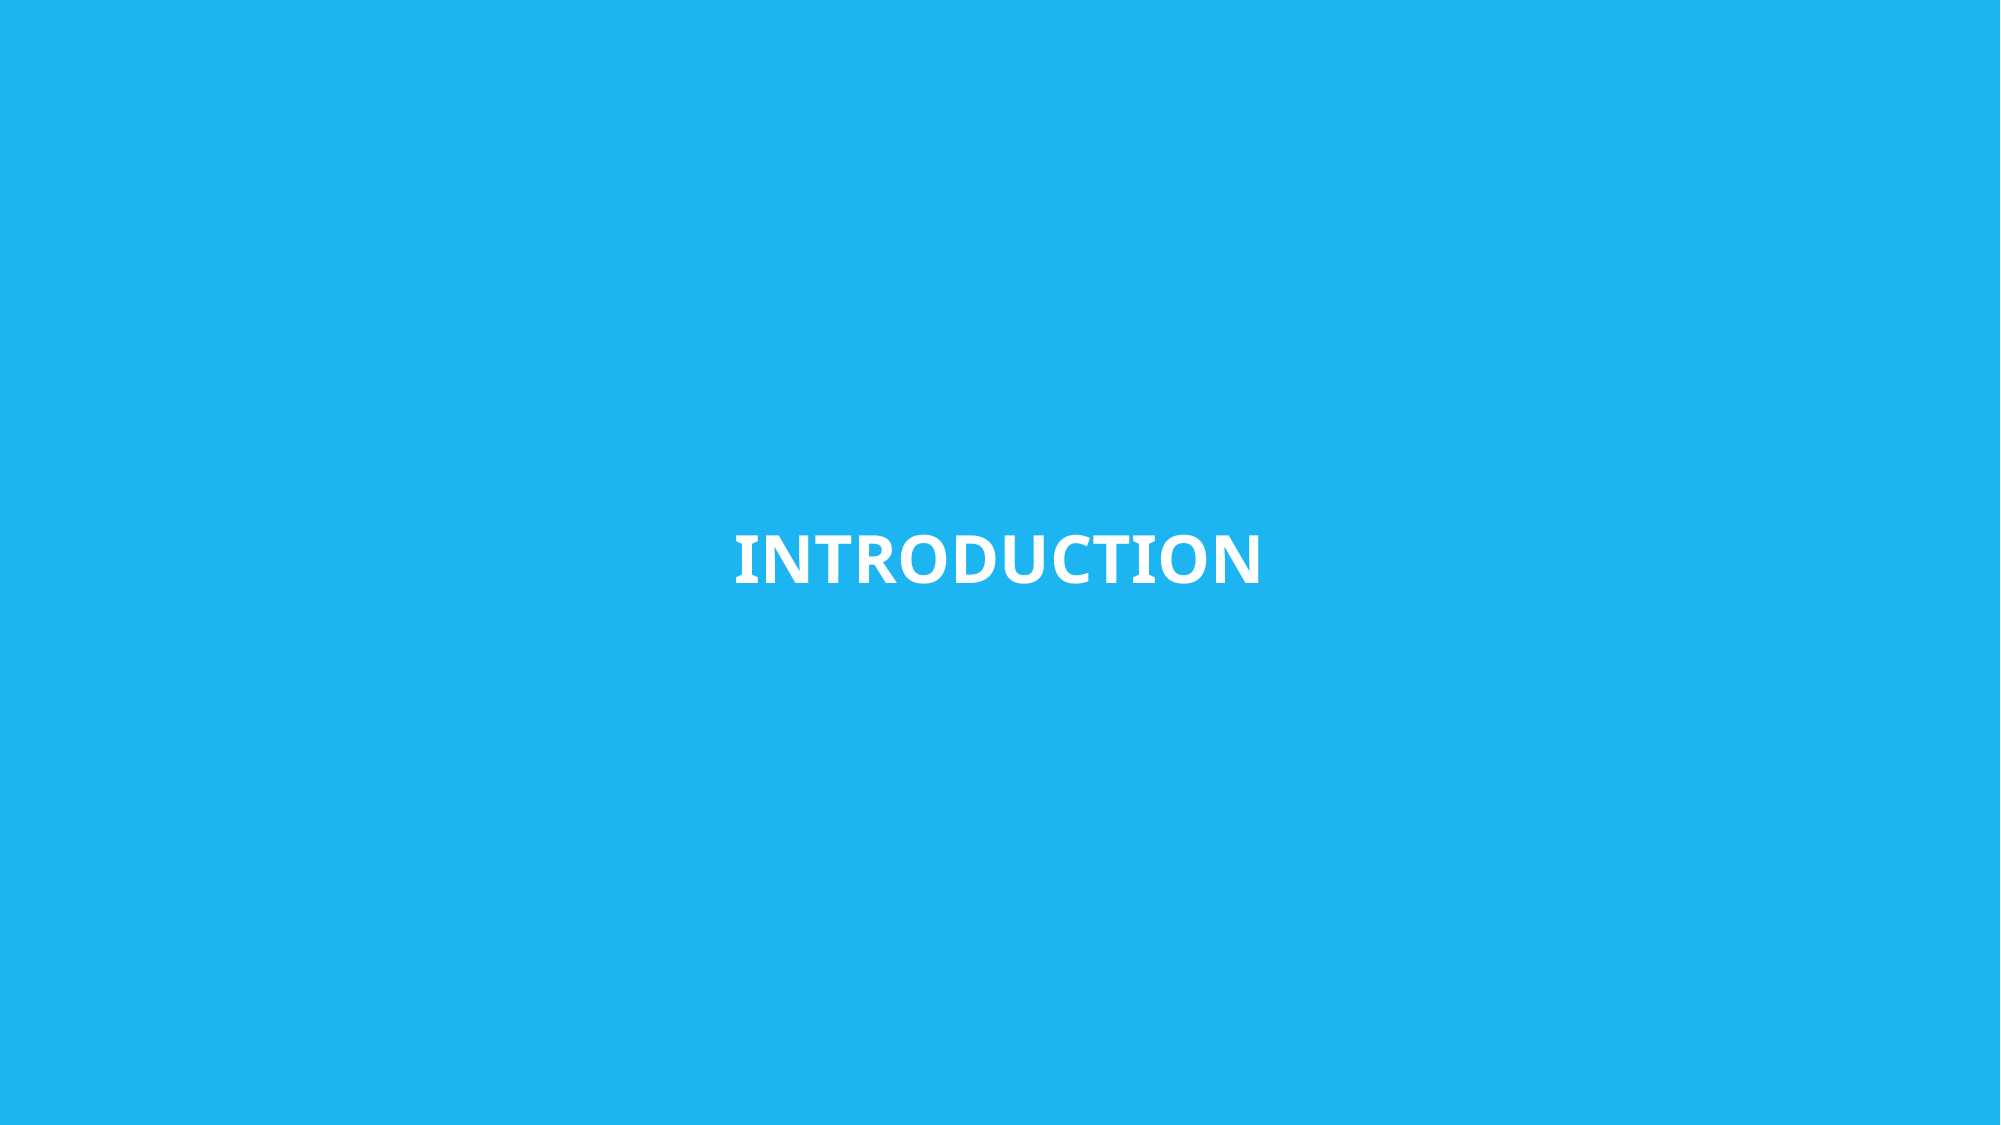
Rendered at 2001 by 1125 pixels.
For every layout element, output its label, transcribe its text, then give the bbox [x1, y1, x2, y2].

list INTRODUCTION [468, 473, 1532, 652]
